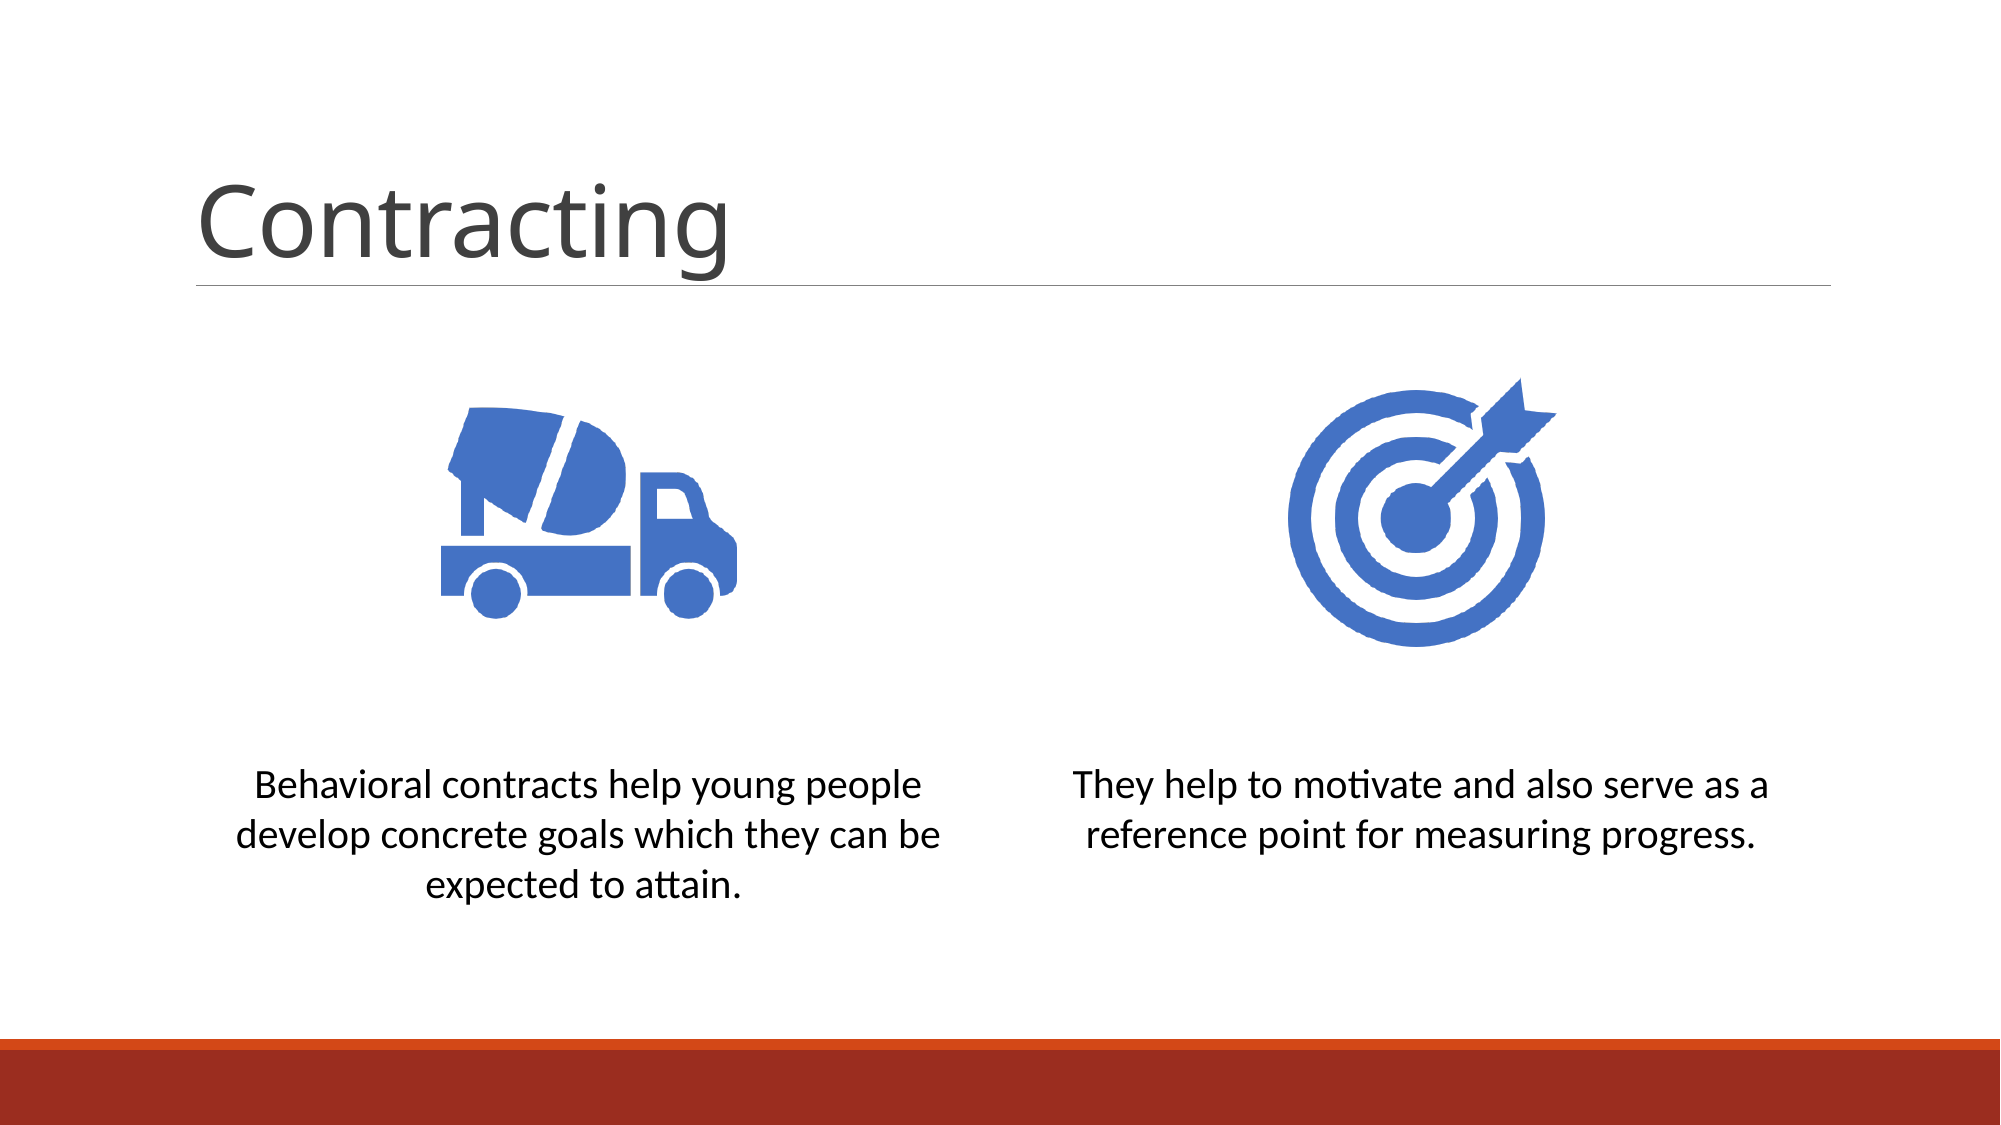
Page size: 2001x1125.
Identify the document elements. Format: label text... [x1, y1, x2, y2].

title Contracting [180, 47, 1830, 285]
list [179, 302, 1831, 964]
